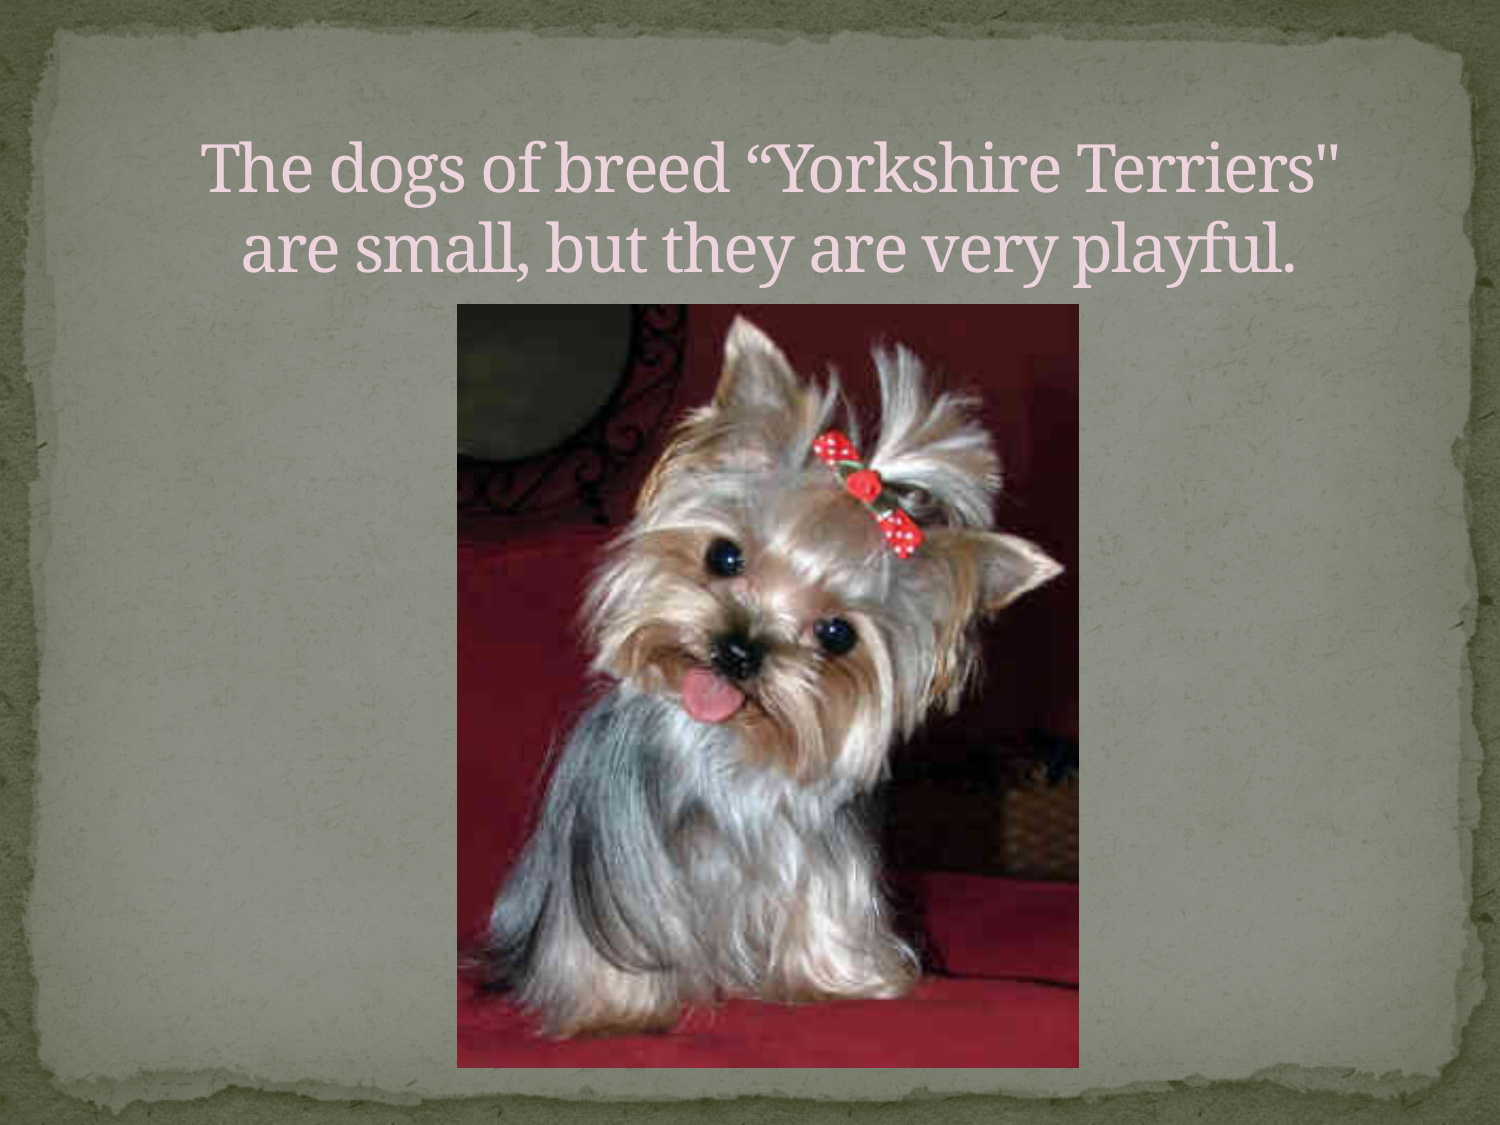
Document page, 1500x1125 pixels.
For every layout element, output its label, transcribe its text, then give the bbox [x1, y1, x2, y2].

title The dogs of breed “Yorkshire Terriers" are small, but they are very playful. [175, 58, 1364, 293]
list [459, 307, 1078, 1066]
